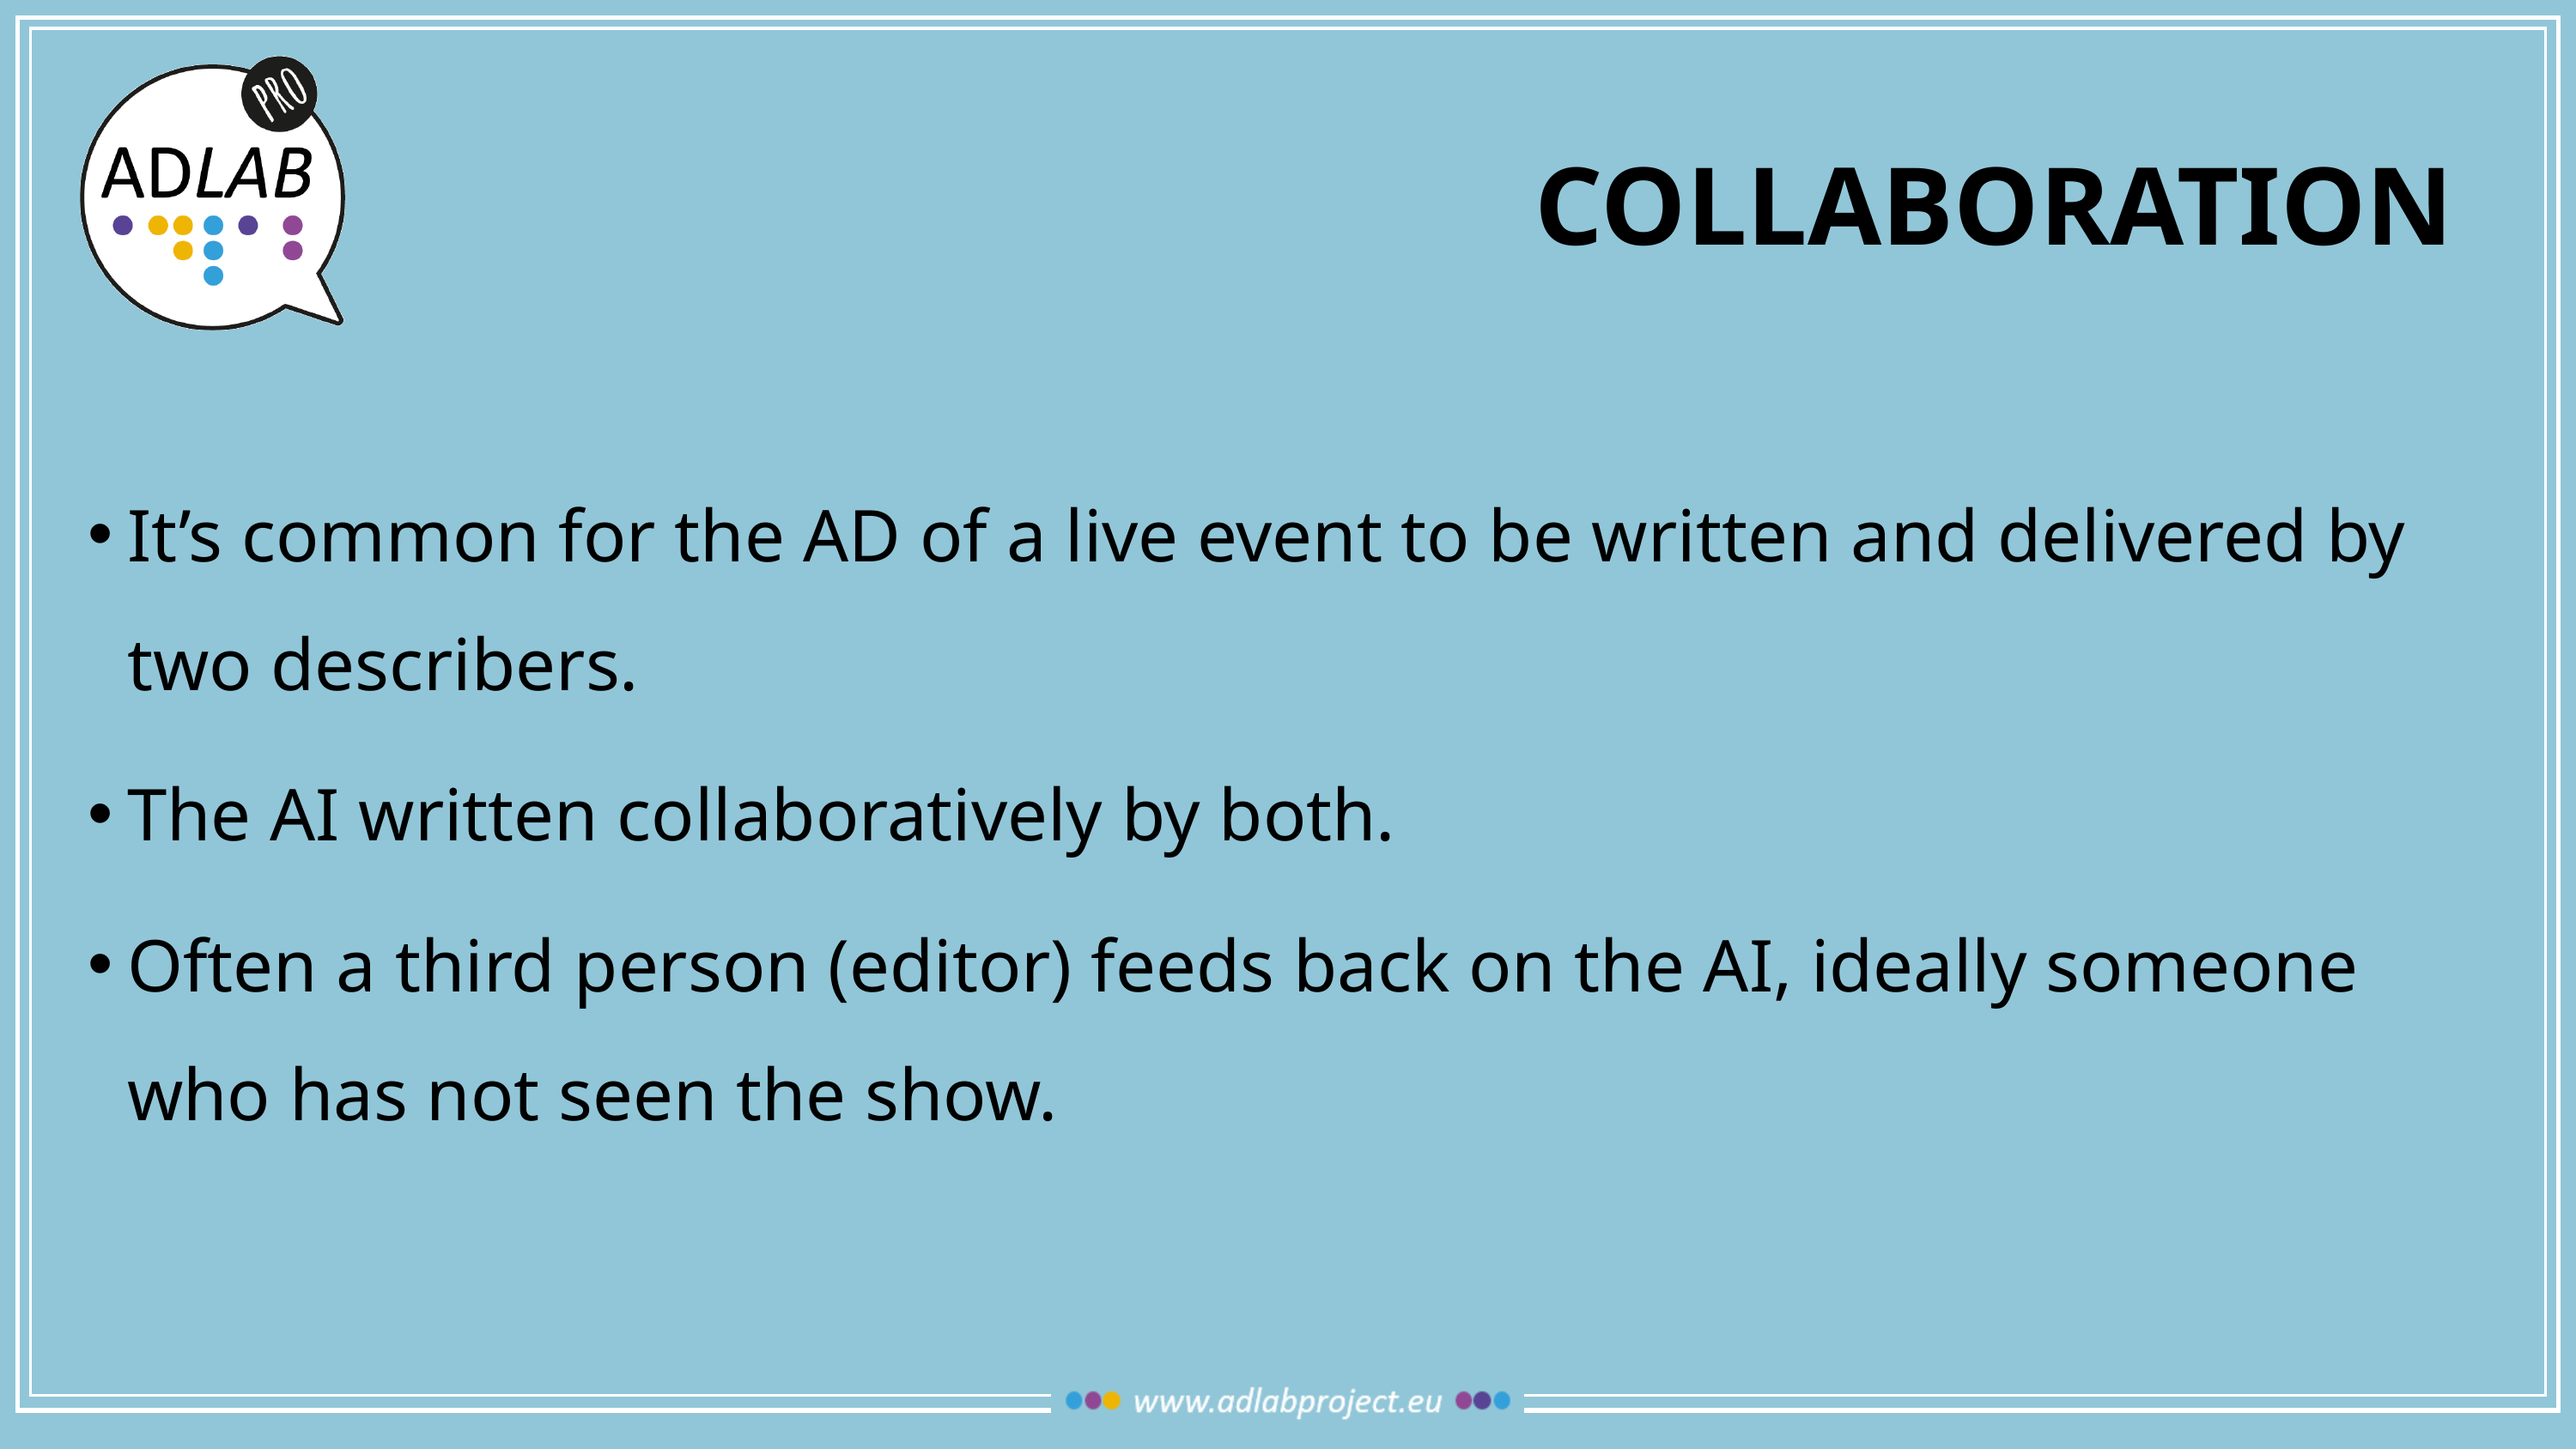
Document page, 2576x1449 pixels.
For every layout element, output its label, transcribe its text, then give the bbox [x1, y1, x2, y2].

list It’s common for the AD of a live event to be written and delivered by two describers. The AI written collaboratively by both. Often a third person (editor) feeds back on the AI, ideally someone who has not seen the show. [75, 440, 2501, 1122]
picture [72, 49, 353, 330]
title collaboration [384, 70, 2467, 351]
picture [1051, 1378, 1524, 1429]
